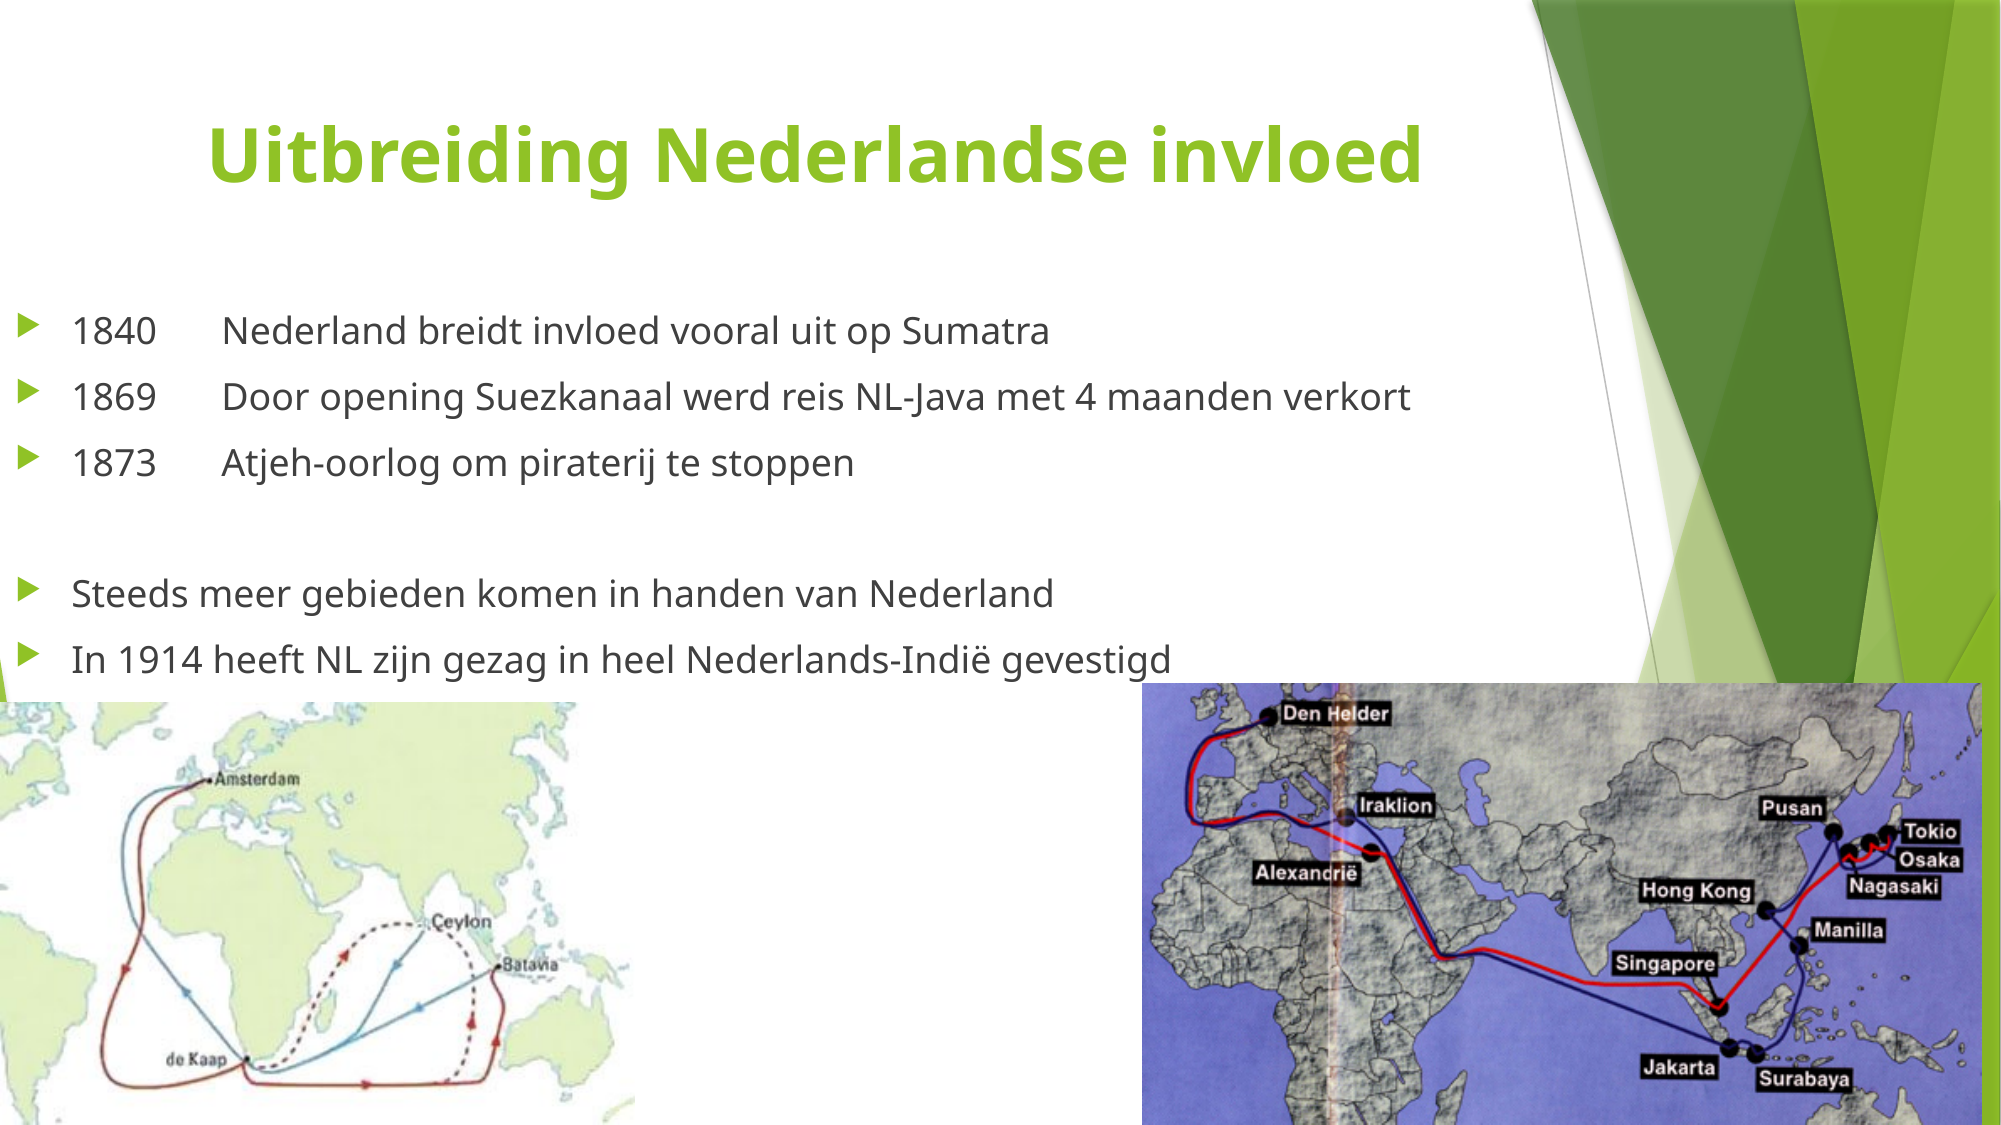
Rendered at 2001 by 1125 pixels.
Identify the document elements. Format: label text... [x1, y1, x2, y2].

picture [1141, 682, 1983, 1125]
picture [0, 701, 636, 1125]
title Uitbreiding Nederlandse invloed [111, 99, 1522, 299]
list 1840 Nederland breidt invloed vooral uit op Sumatra 1869 Door opening Suezkanaal werd reis NL-Java met 4 maanden verkort 1873 Atjeh-oorlog om piraterij te stoppen Steeds meer gebieden komen in handen van Nederland In 1914 heeft NL zijn gezag in heel Nederlands-Indië gevestigd [0, 299, 2000, 1014]
